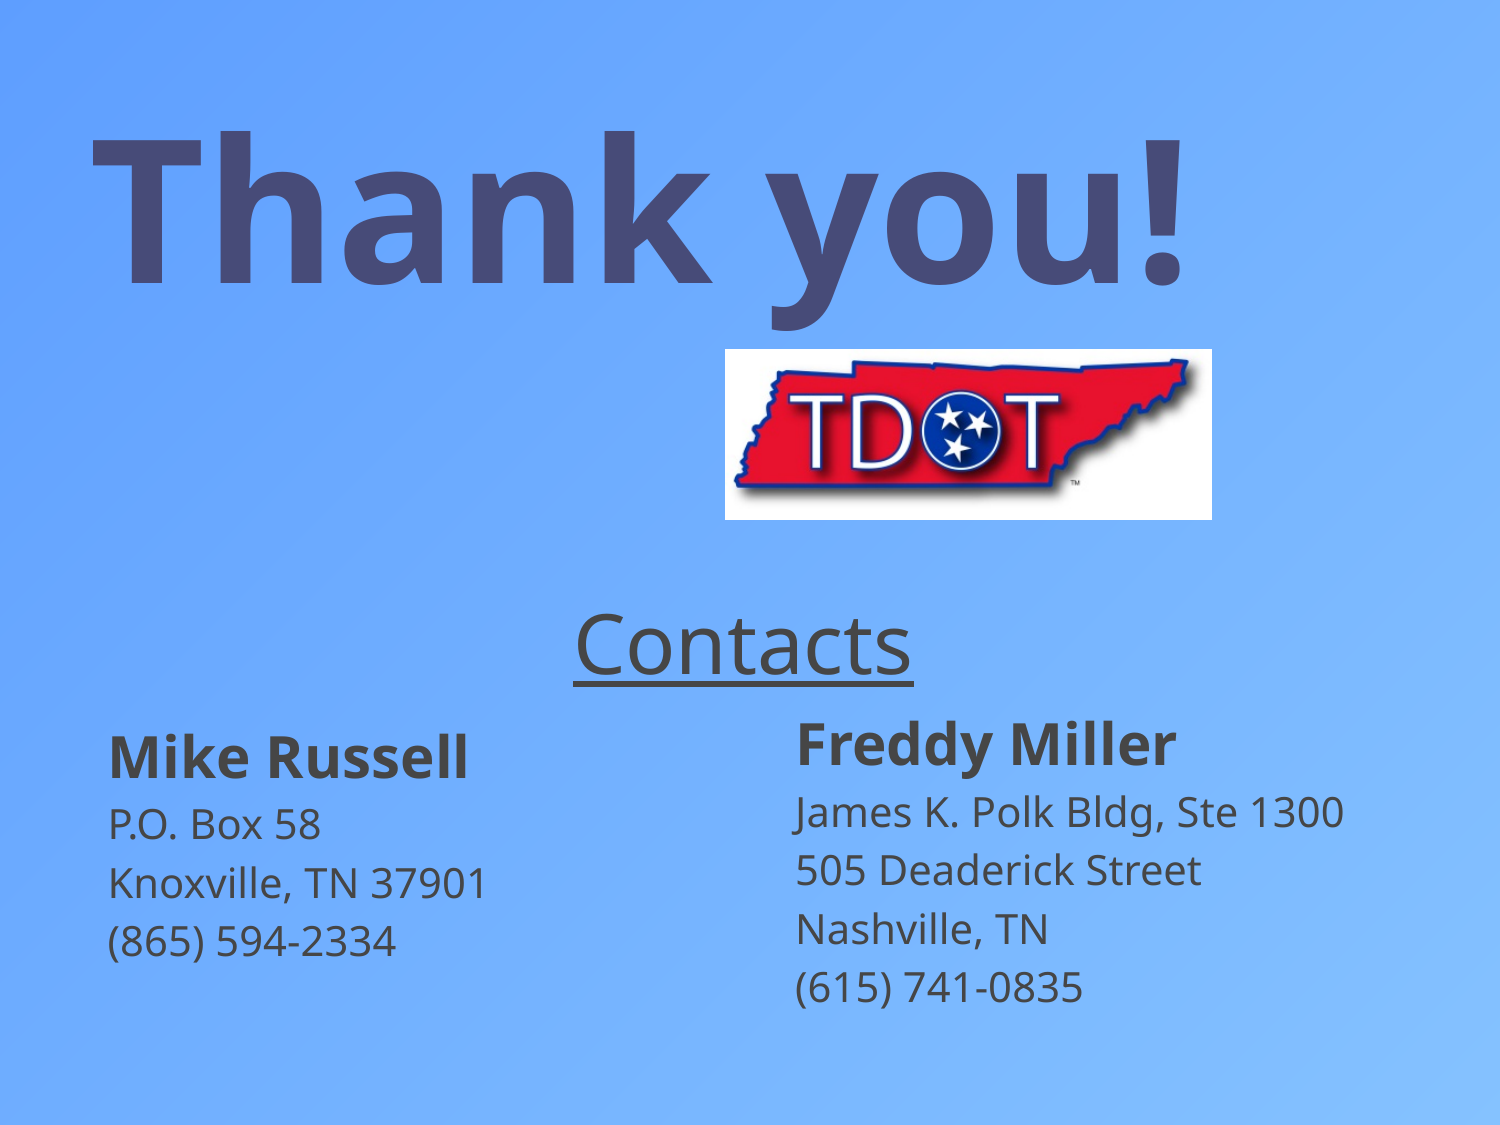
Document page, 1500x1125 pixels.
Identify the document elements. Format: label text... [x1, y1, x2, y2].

title Thank you! [75, 82, 1425, 325]
picture [724, 349, 1212, 521]
list Mike Russell P.O. Box 58 Knoxville, TN 37901 (865) 594-2334 [75, 712, 738, 1013]
list Freddy Miller James K. Polk Bldg, Ste 1300 505 Deaderick Street Nashville, TN (615) 741-0835 [762, 699, 1425, 1038]
text_box Contacts [112, 583, 1375, 699]
